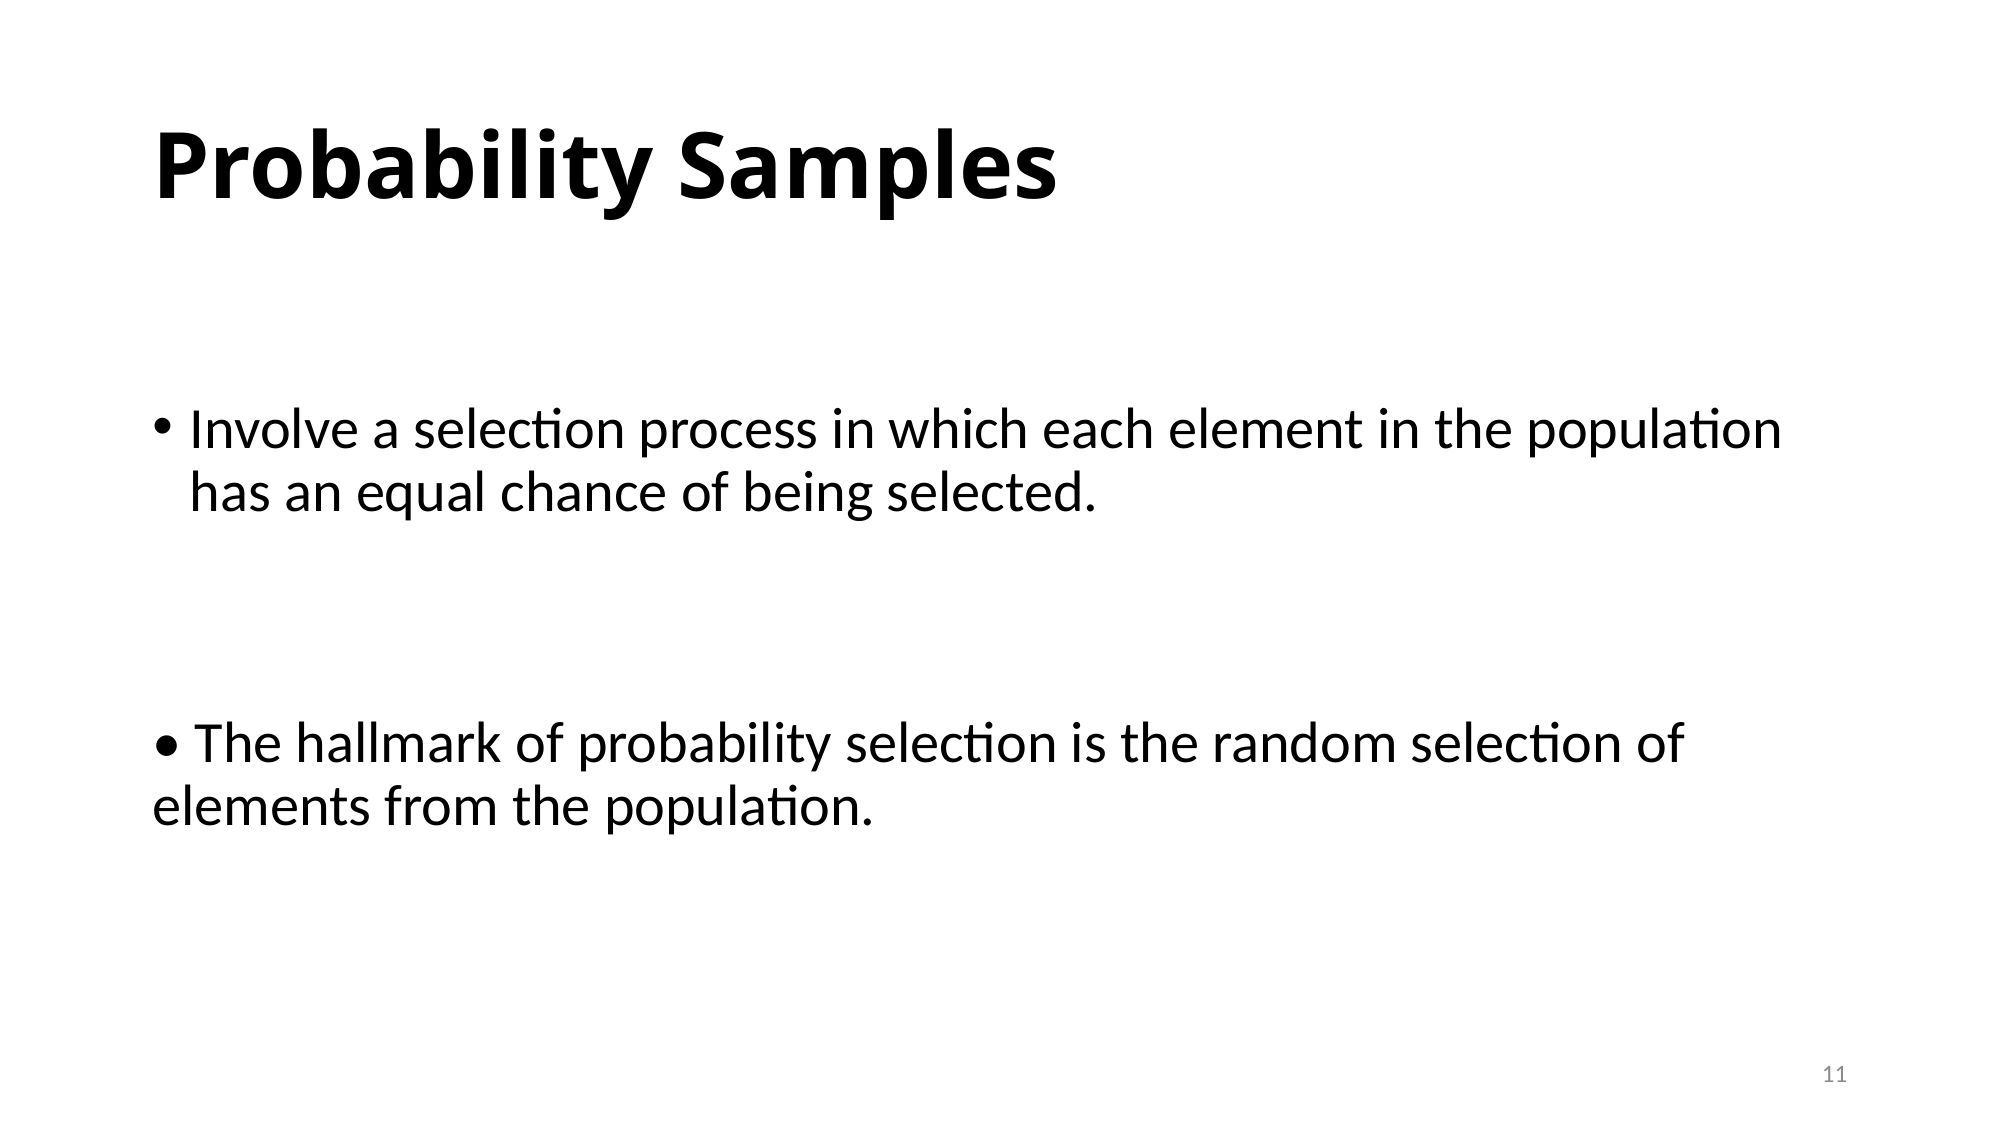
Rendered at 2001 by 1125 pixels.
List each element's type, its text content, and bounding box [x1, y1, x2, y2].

title Probability Samples [137, 59, 1863, 278]
slide_number 11 [1412, 1042, 1863, 1103]
list Involve a selection process in which each element in the population has an equal chance of being selected. • The hallmark of probability selection is the random selection of elements from the population. [137, 299, 1863, 1014]
